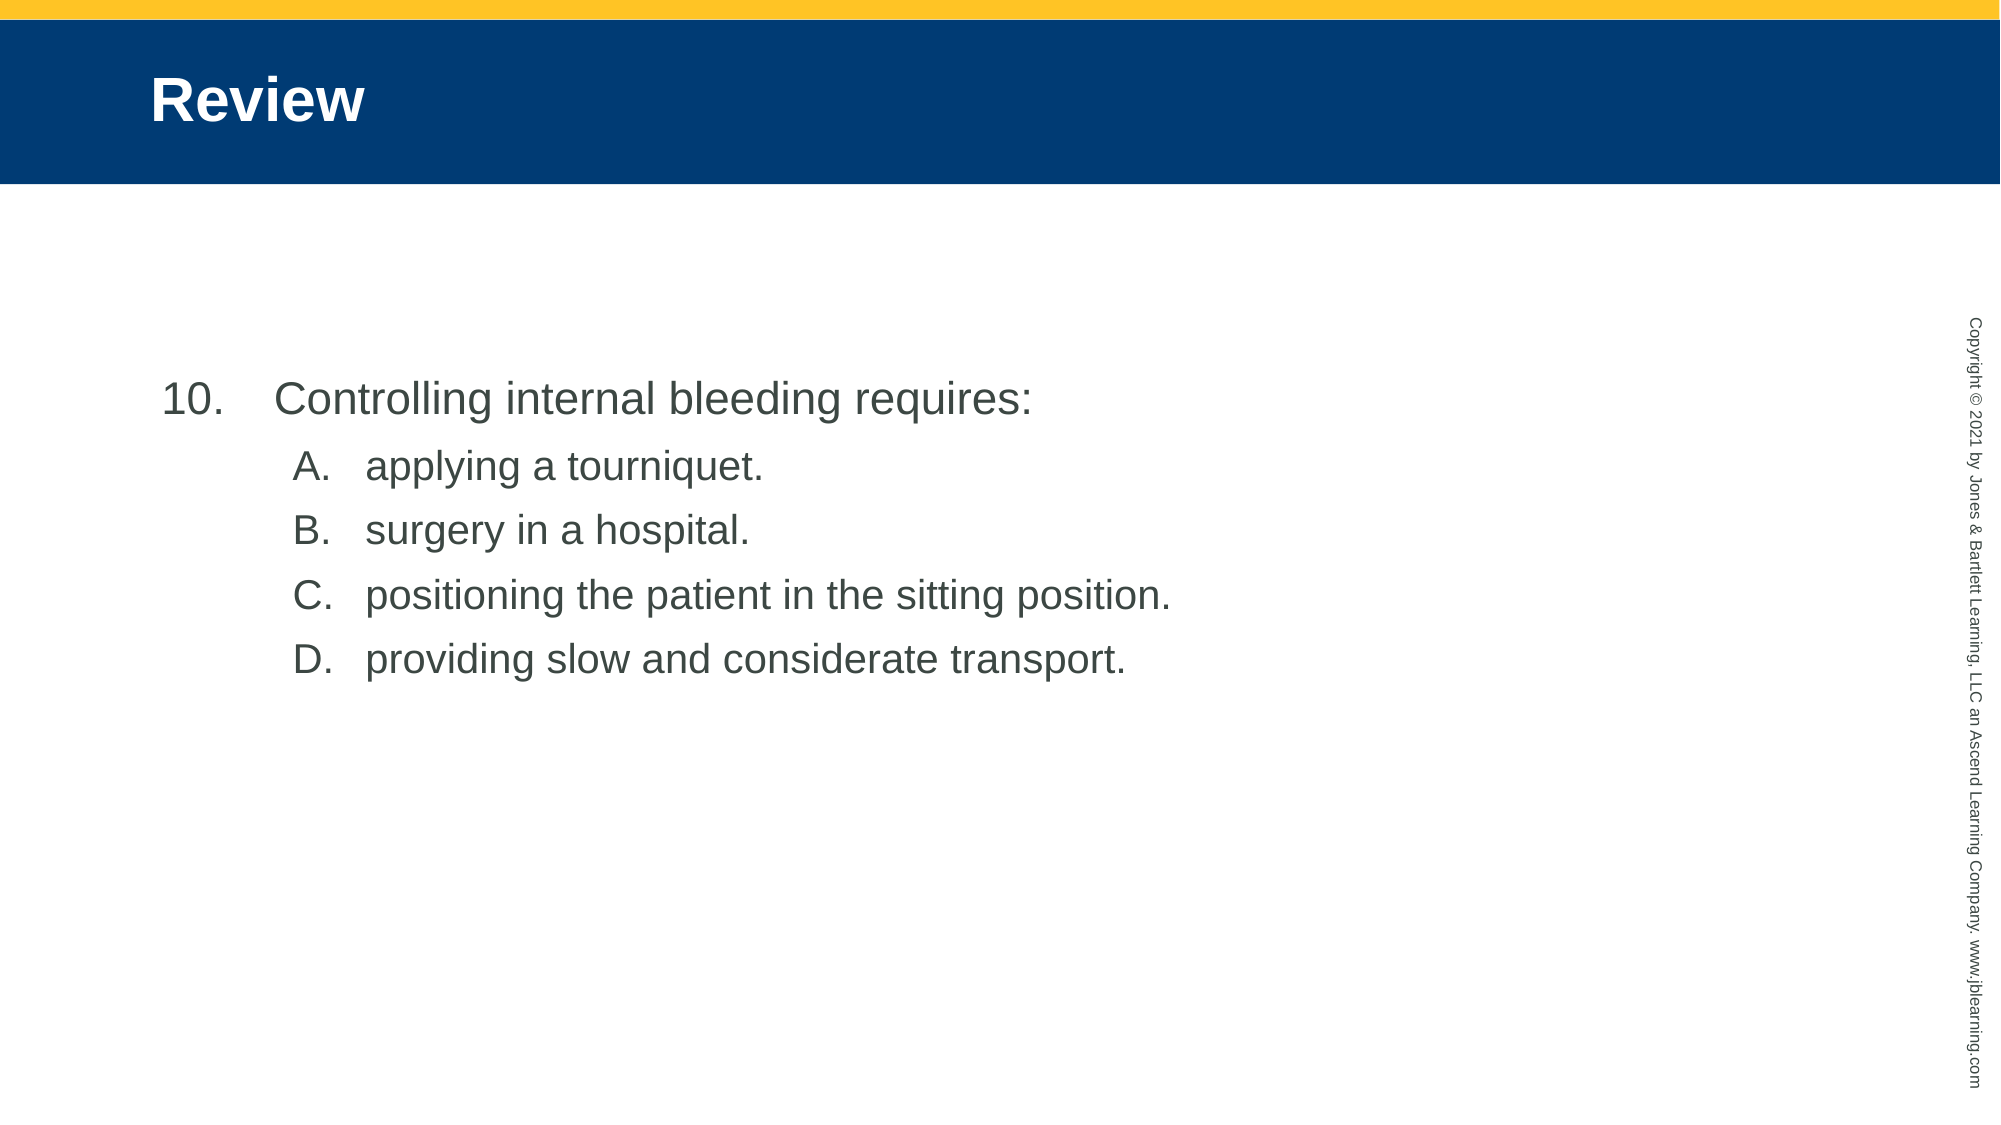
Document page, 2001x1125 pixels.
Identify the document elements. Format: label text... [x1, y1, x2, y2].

title Review [0, 19, 2000, 185]
list Controlling internal bleeding requires: applying a tourniquet. surgery in a hospital. positioning the patient in the sitting position. providing slow and considerate transport. [146, 361, 1859, 1016]
